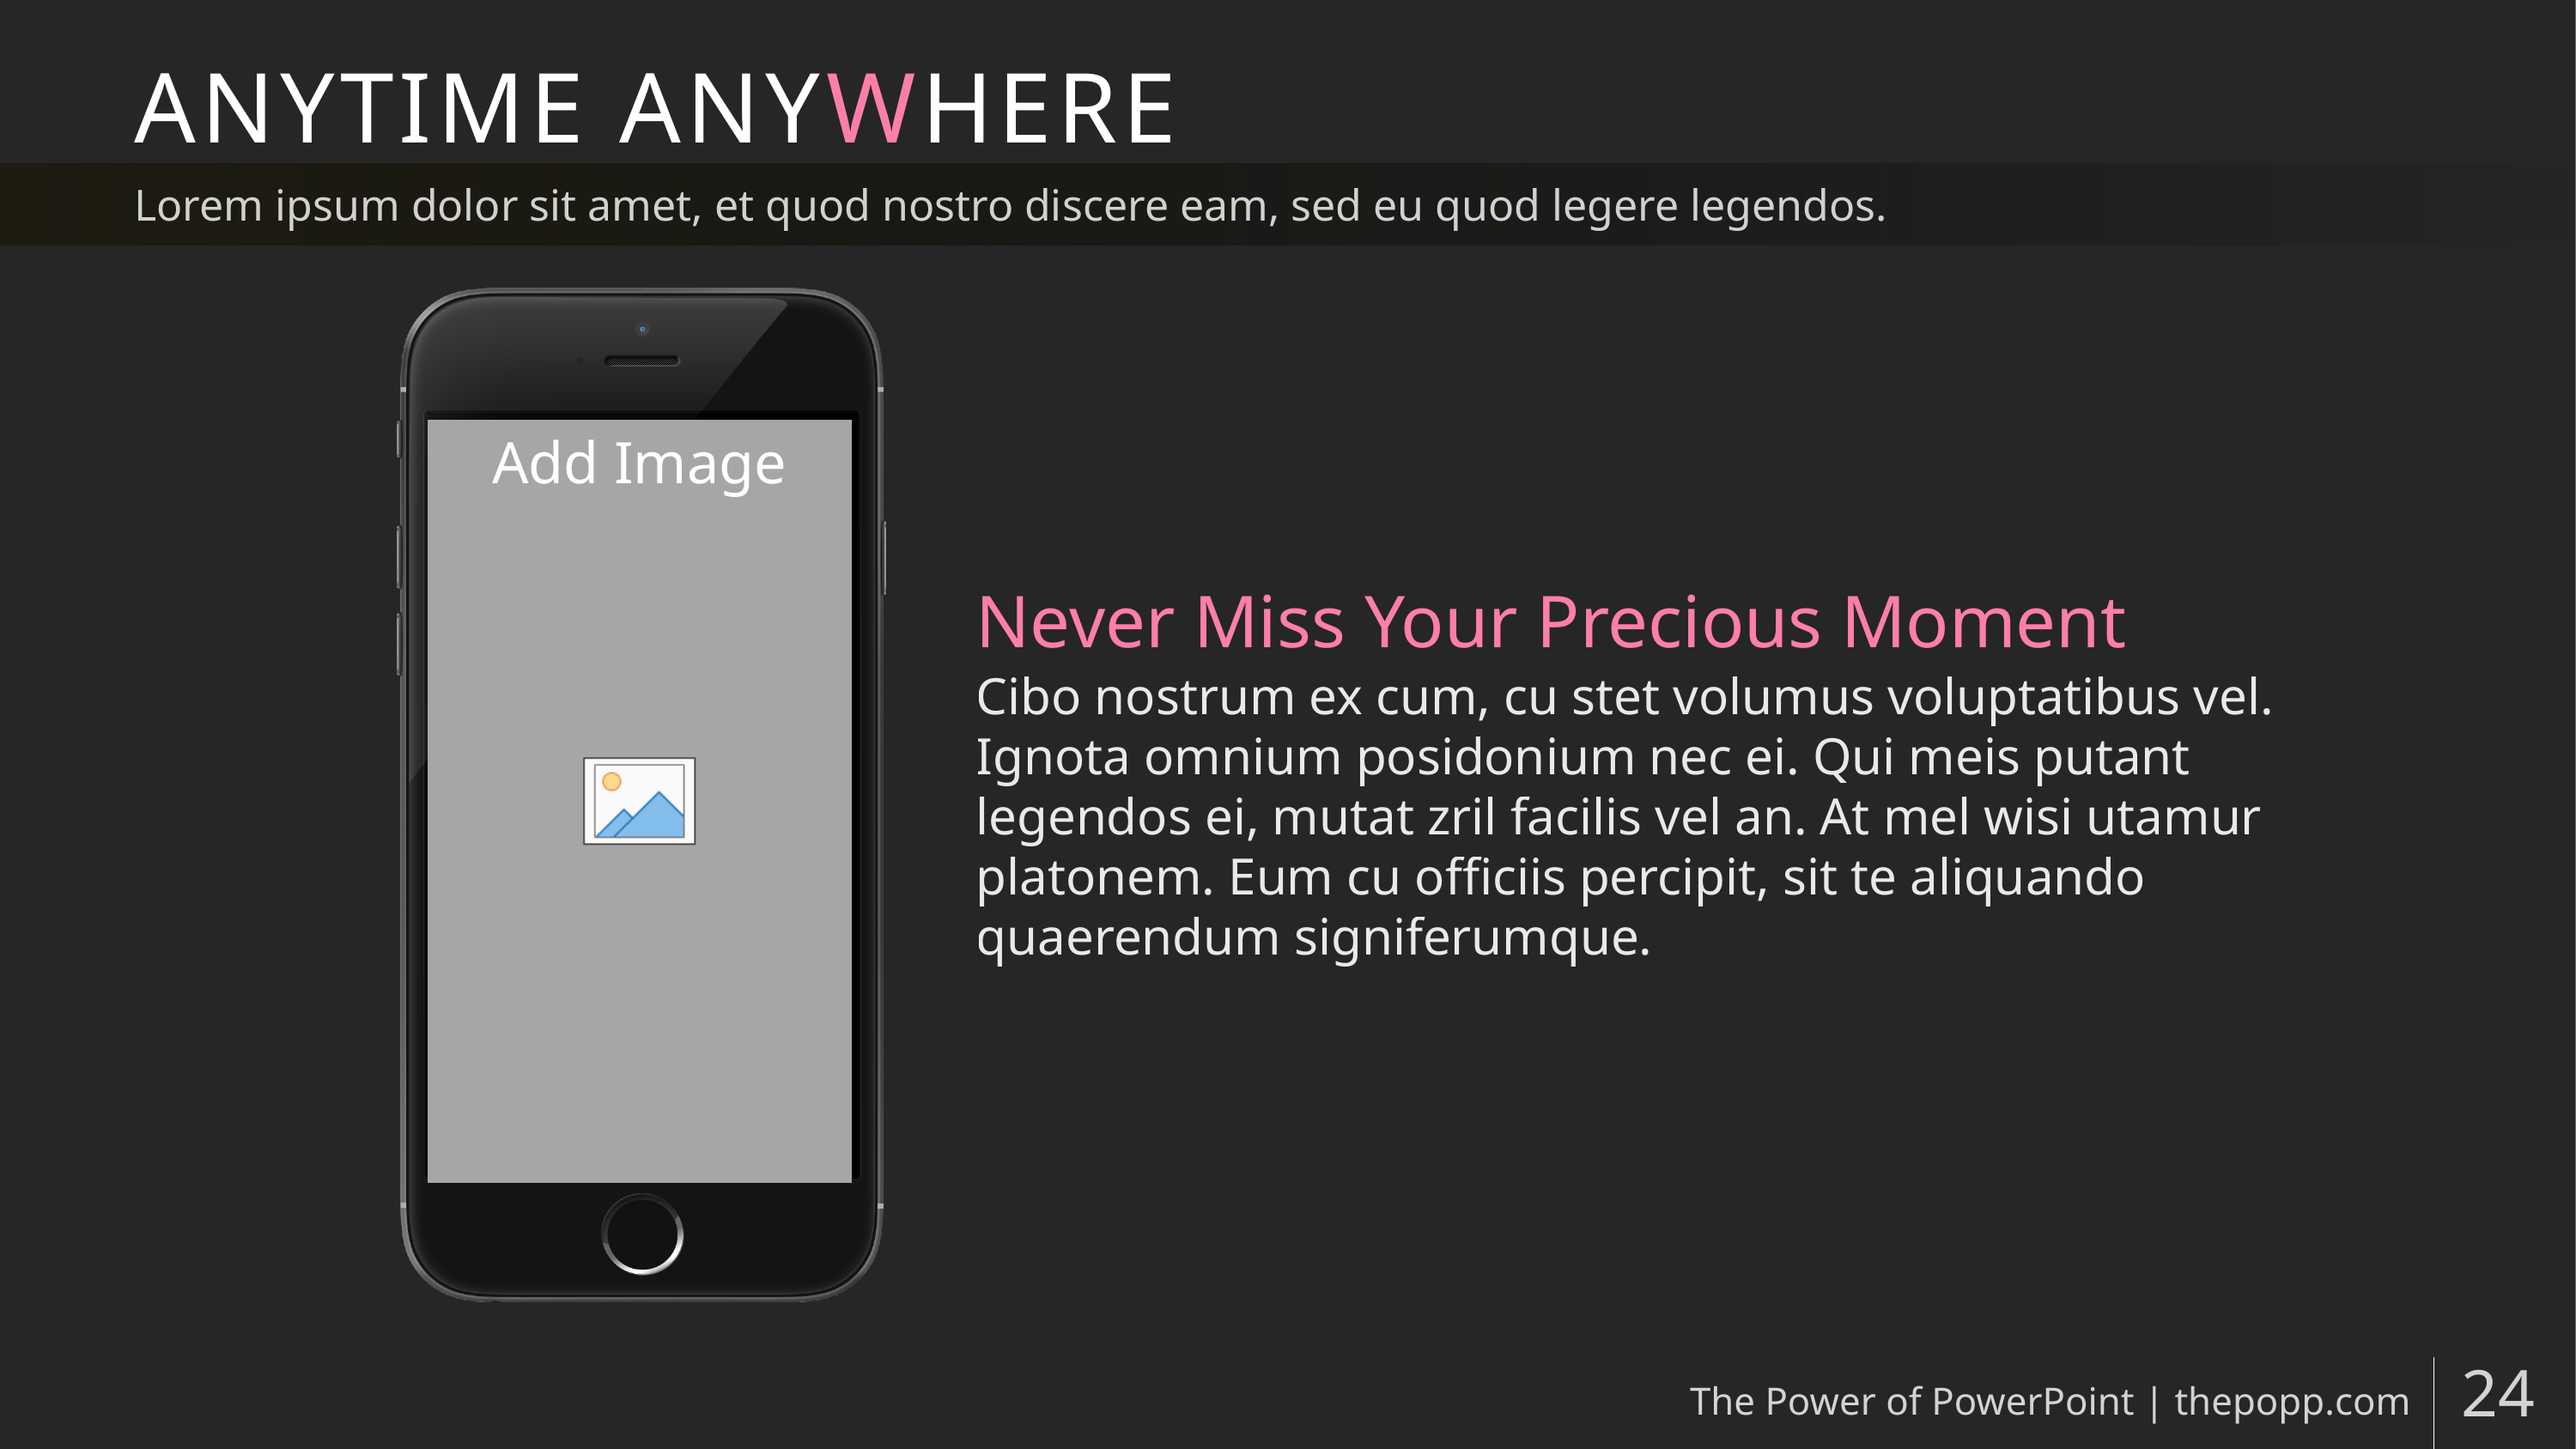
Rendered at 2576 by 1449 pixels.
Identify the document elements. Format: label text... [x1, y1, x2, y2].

footer The Power of PowerPoint | thepopp.com [922, 1356, 2434, 1434]
title ANYTIME ANYWHERE [111, 0, 2430, 174]
list Never Miss Your Precious Moment [953, 551, 2409, 653]
list Cibo nostrum ex cum, cu stet volumus voluptatibus vel. Ignota omnium posidonium nec ei. Qui meis putant legendos ei, mutat zril facilis vel an. At mel wisi utamur platonem. Eum cu officiis percipit, sit te aliquando quaerendum signiferumque. [953, 653, 2409, 1049]
list Lorem ipsum dolor sit amet, et quod nostro discere eam, sed eu quod legere legendos. [111, 167, 2404, 248]
slide_number 24 [2438, 1357, 2576, 1434]
picture [397, 288, 886, 1302]
